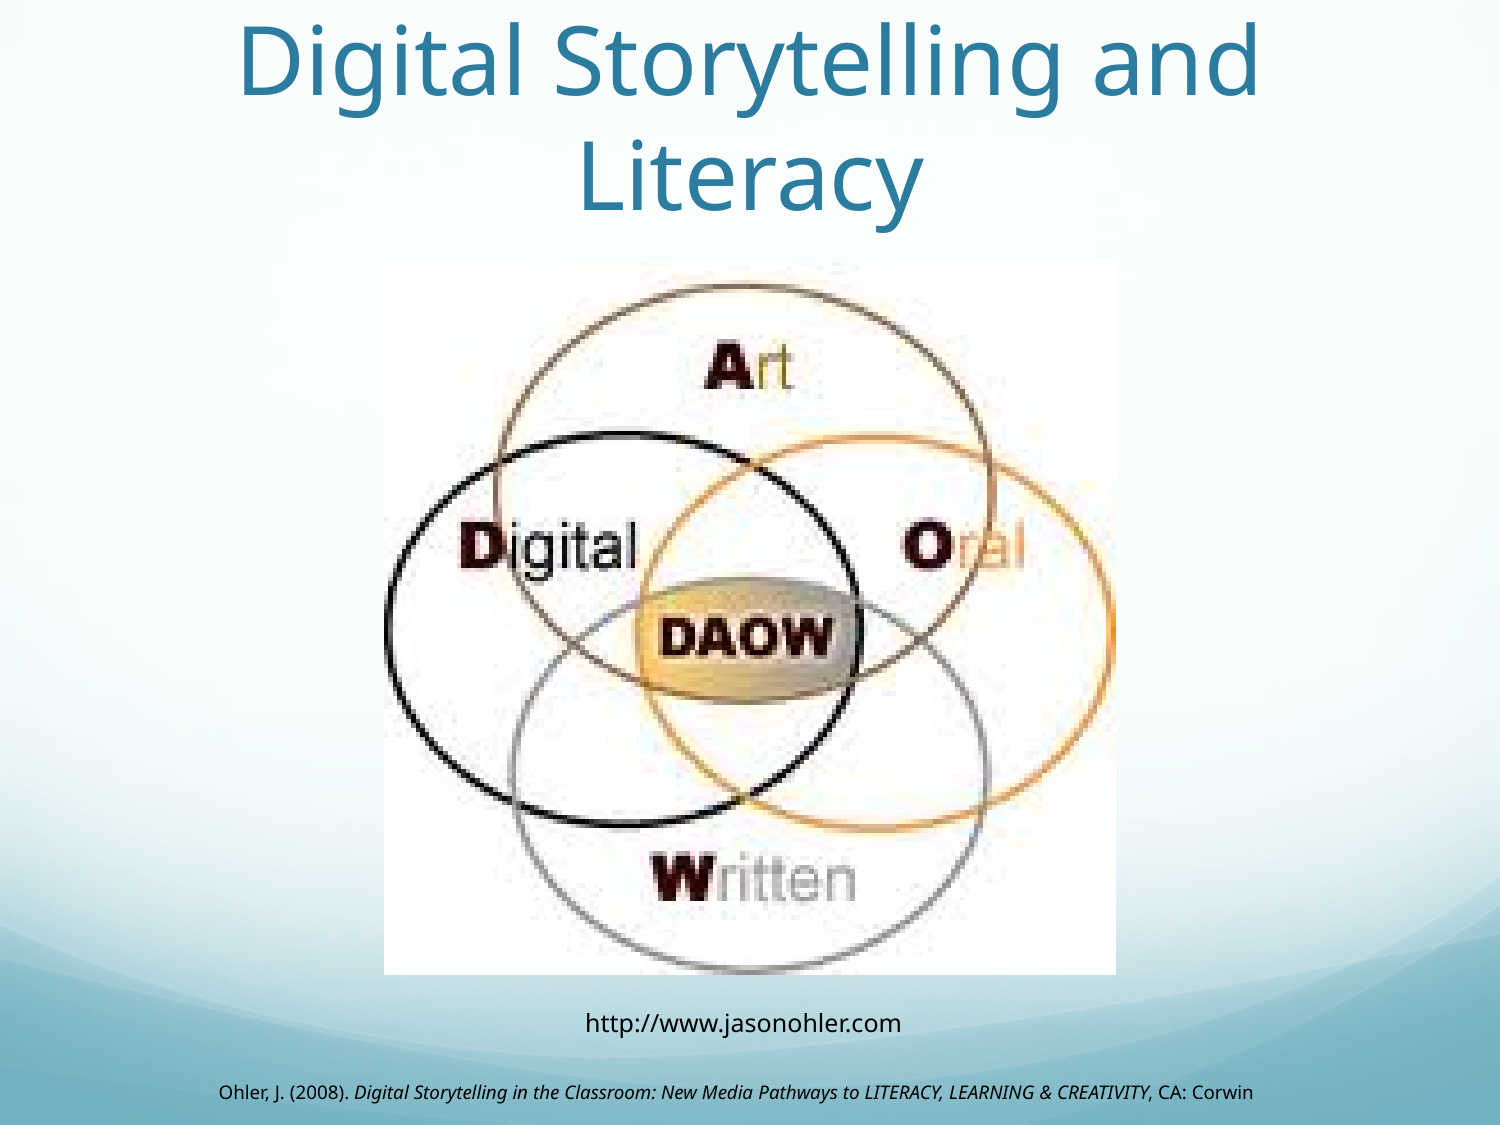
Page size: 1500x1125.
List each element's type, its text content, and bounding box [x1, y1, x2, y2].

text_box http://www.jasonohler.com [570, 1000, 918, 1046]
text_box Ohler, J. (2008). Digital Storytelling in the Classroom: New Media Pathways to LITERACY, LEARNING & CREATIVITY, CA: Corwin [203, 1072, 1269, 1111]
title Digital Storytelling and Literacy [90, 17, 1410, 237]
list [89, 261, 1410, 976]
